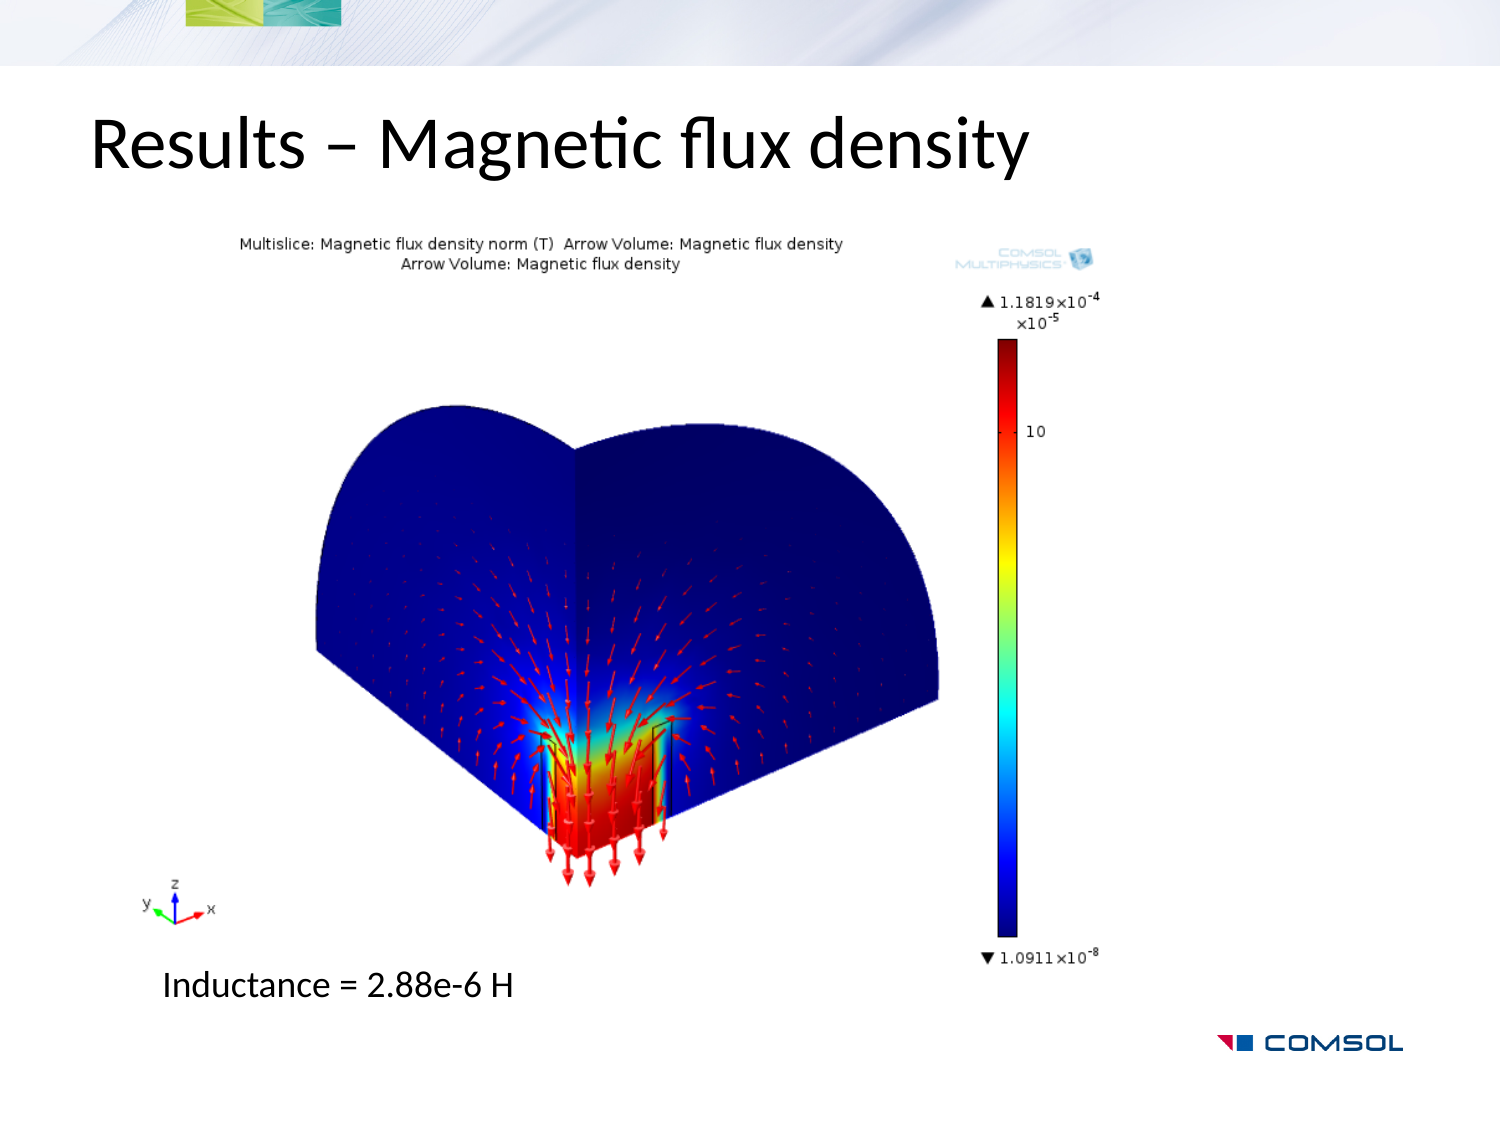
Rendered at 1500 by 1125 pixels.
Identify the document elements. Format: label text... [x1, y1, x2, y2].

title Results – Magnetic flux density [75, 45, 1425, 233]
text_box Inductance = 2.88e-6 H [147, 984, 727, 1012]
picture [0, 0, 1500, 1125]
